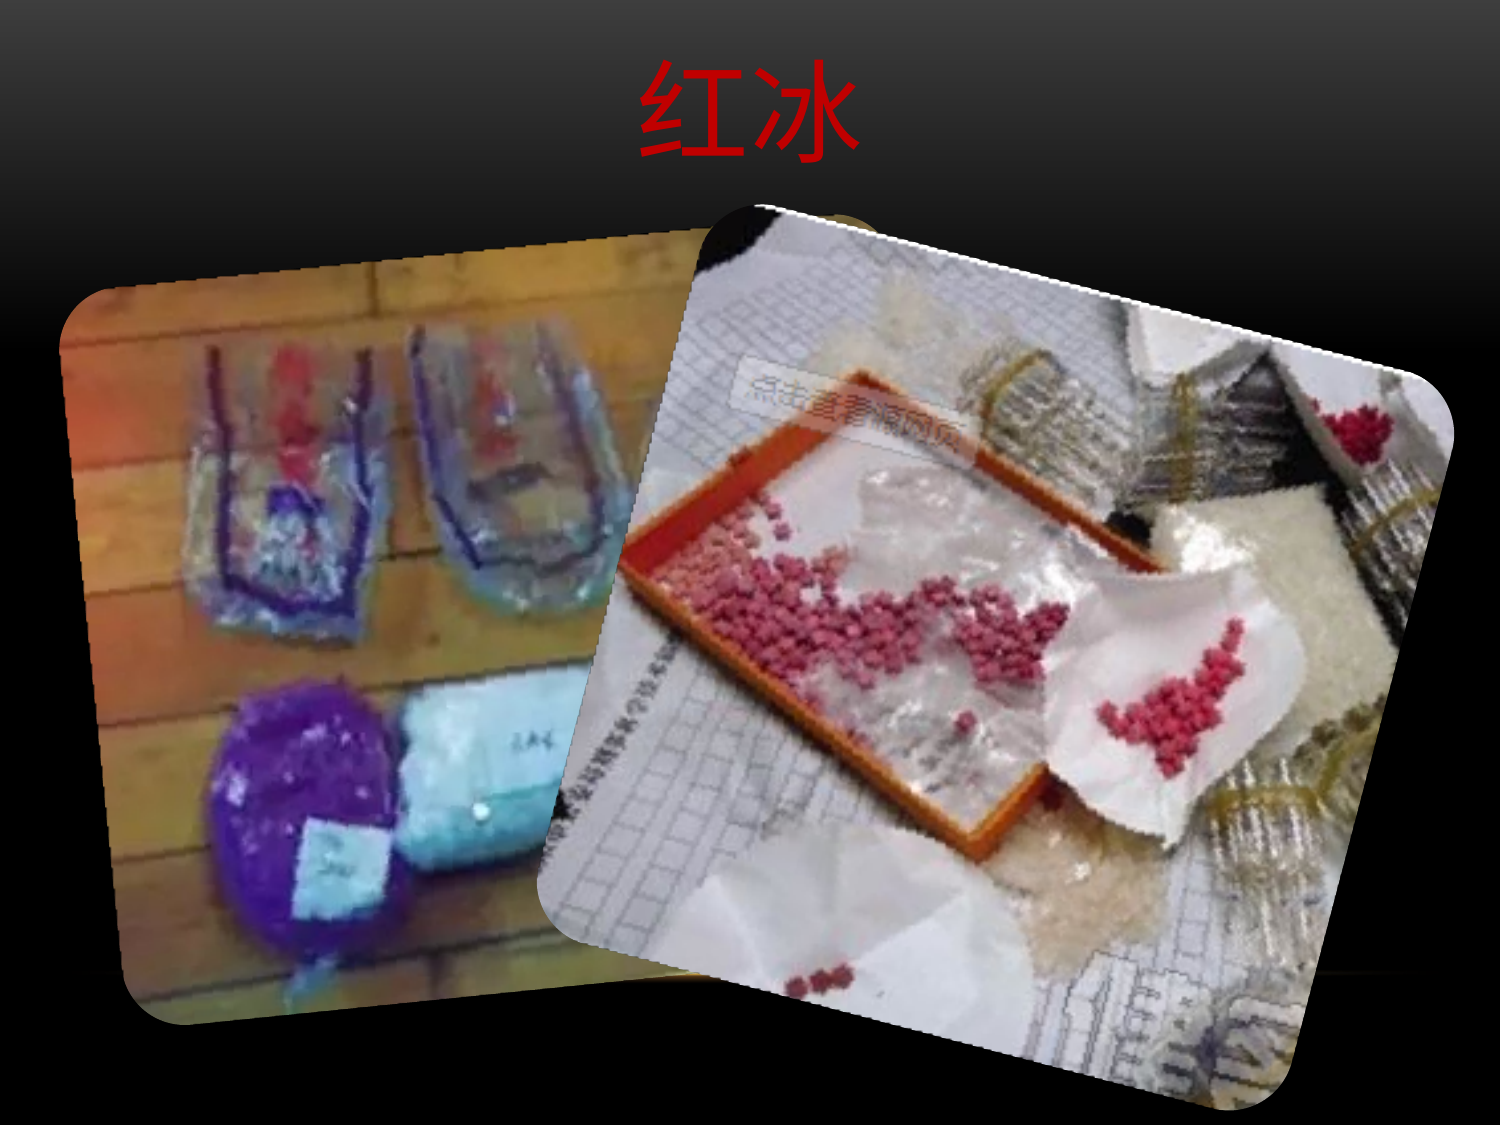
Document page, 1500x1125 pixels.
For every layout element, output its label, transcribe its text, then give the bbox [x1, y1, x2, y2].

picture [0, 0, 1500, 1125]
title 红冰 [99, 45, 1400, 185]
